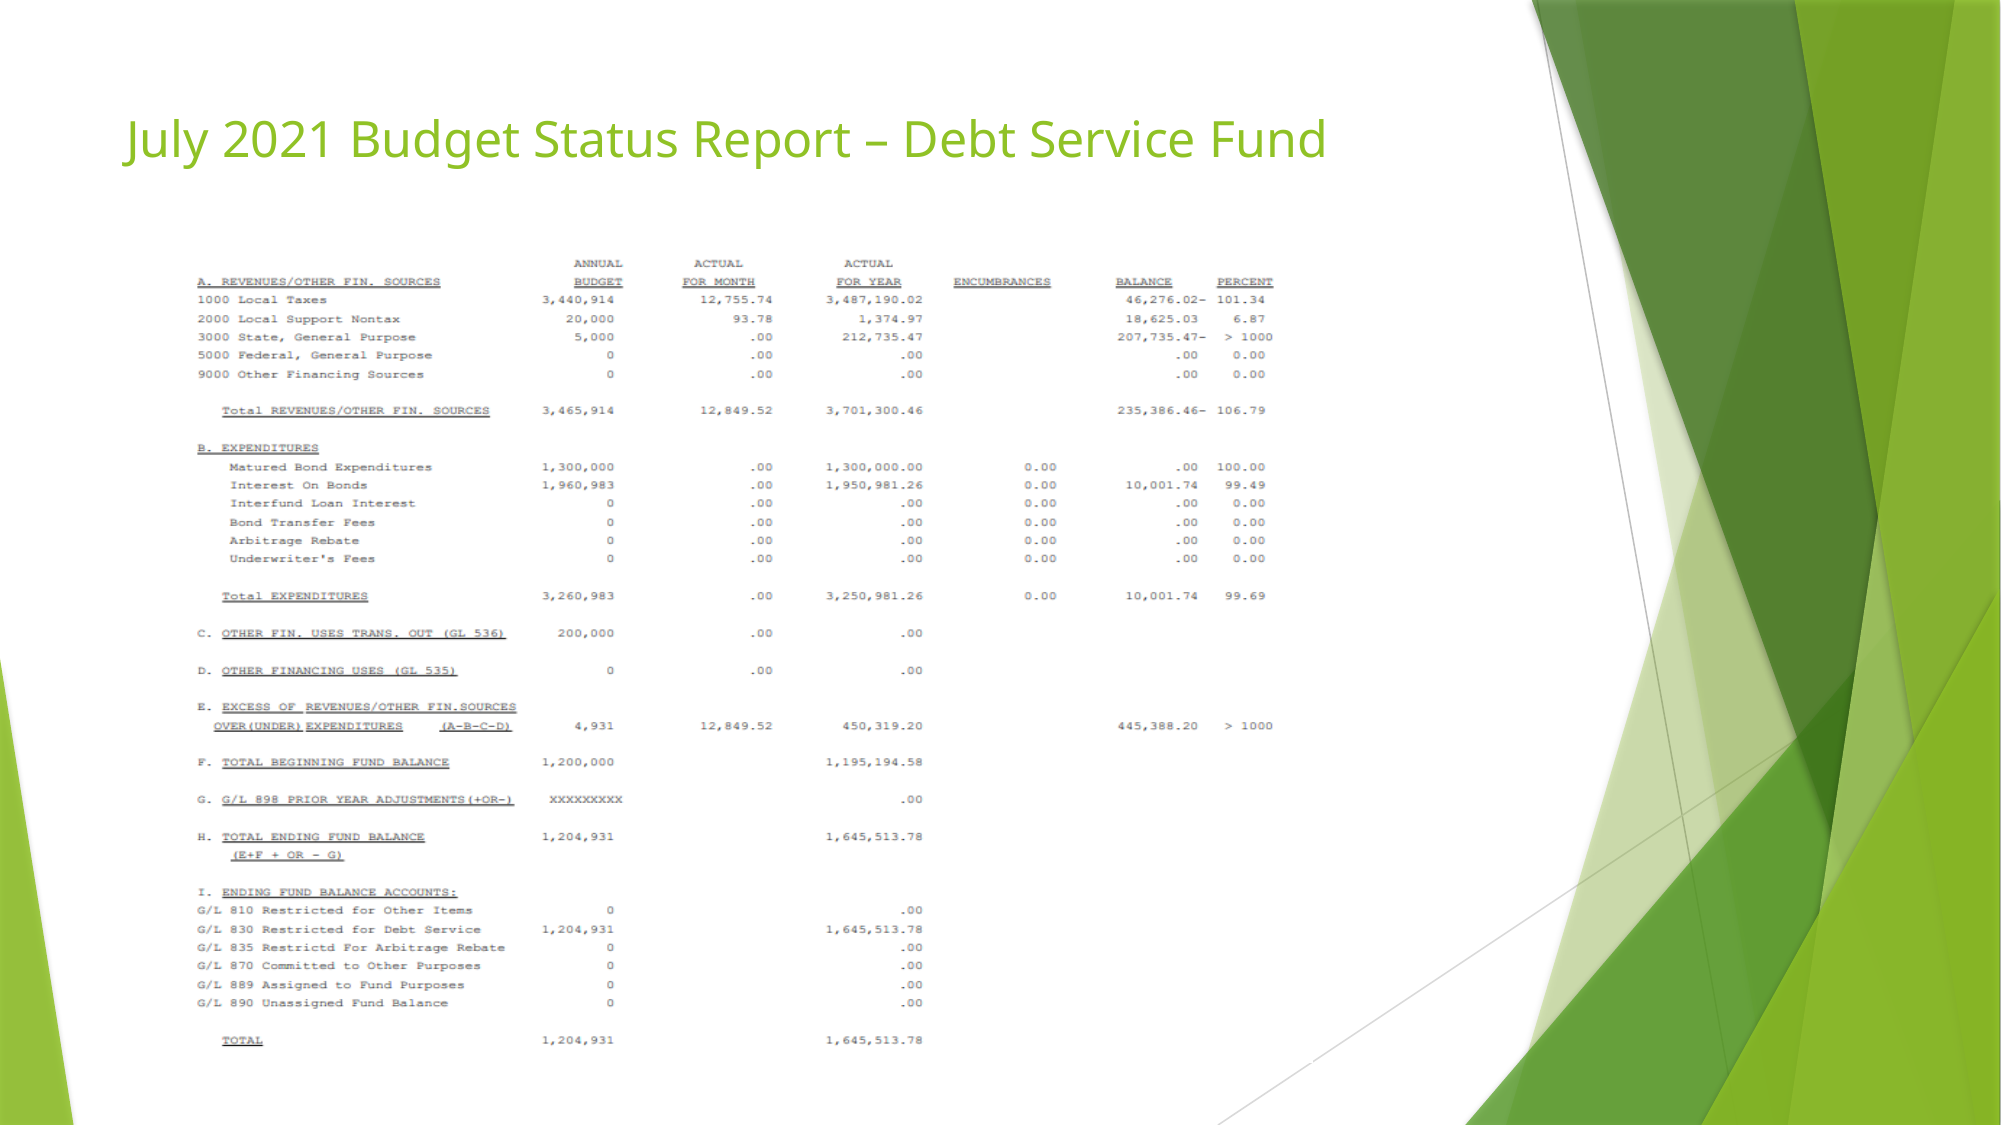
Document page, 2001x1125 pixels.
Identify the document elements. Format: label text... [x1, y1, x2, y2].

title July 2021 Budget Status Report – Debt Service Fund [111, 99, 1522, 186]
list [186, 249, 1314, 1064]
